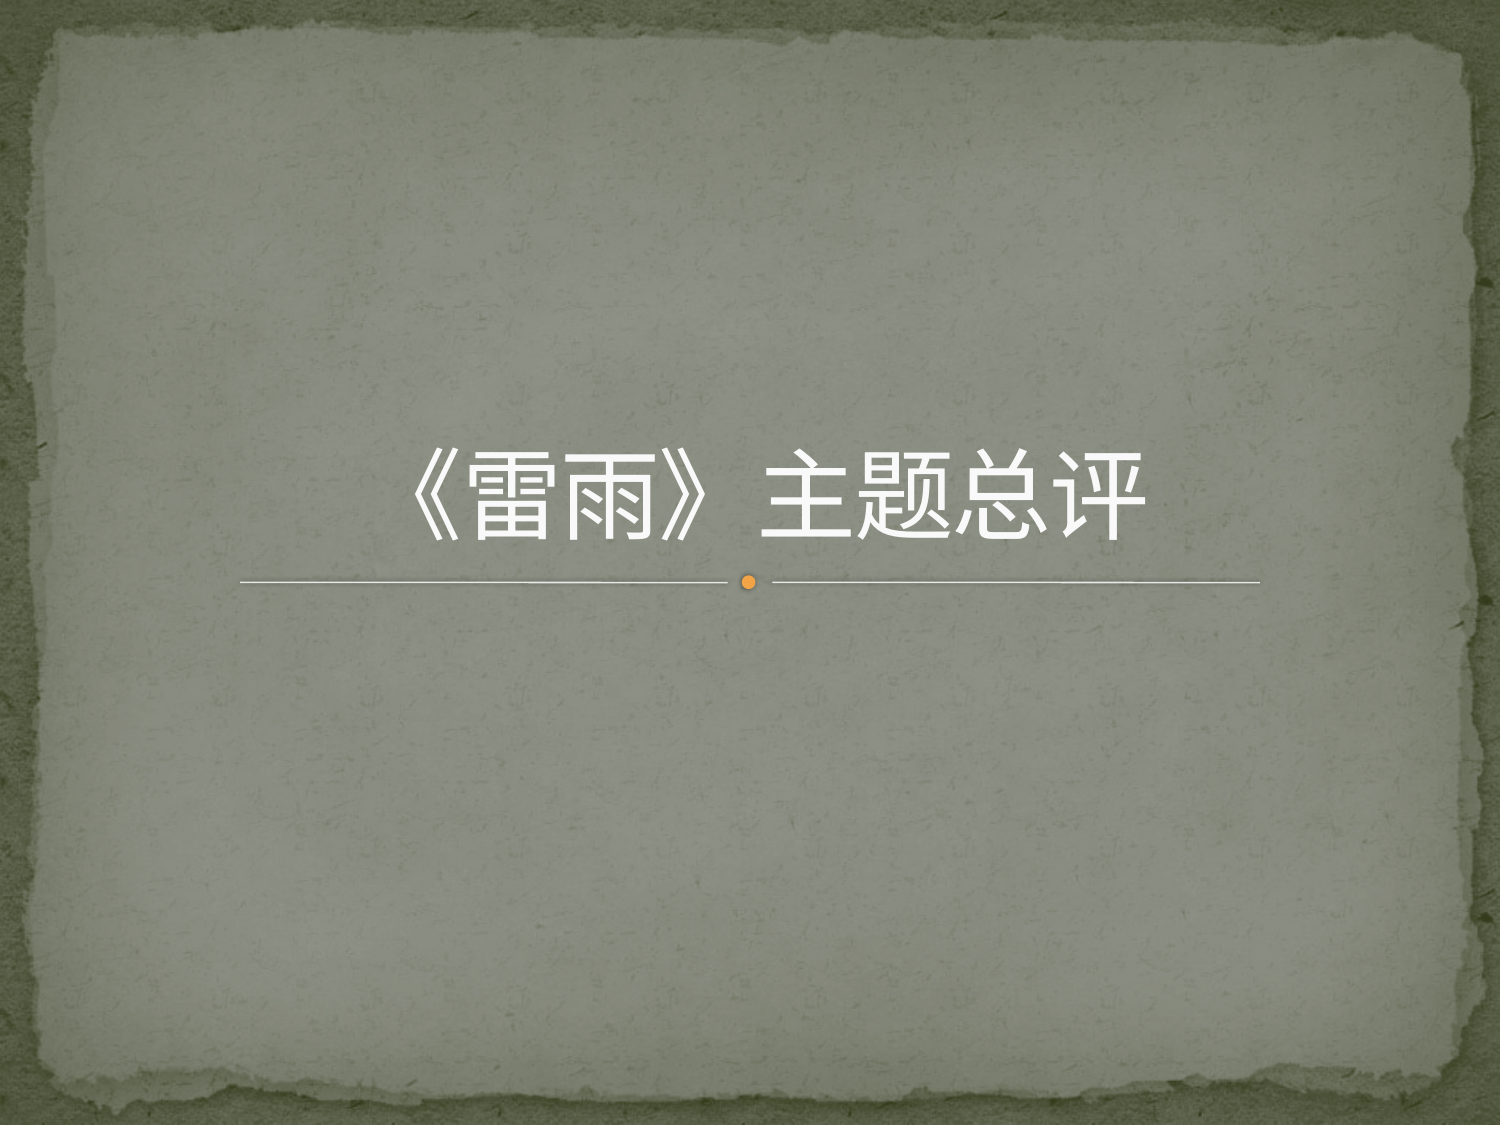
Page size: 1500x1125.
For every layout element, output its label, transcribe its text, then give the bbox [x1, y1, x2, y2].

title 《雷雨》主题总评 [74, 235, 1438, 561]
